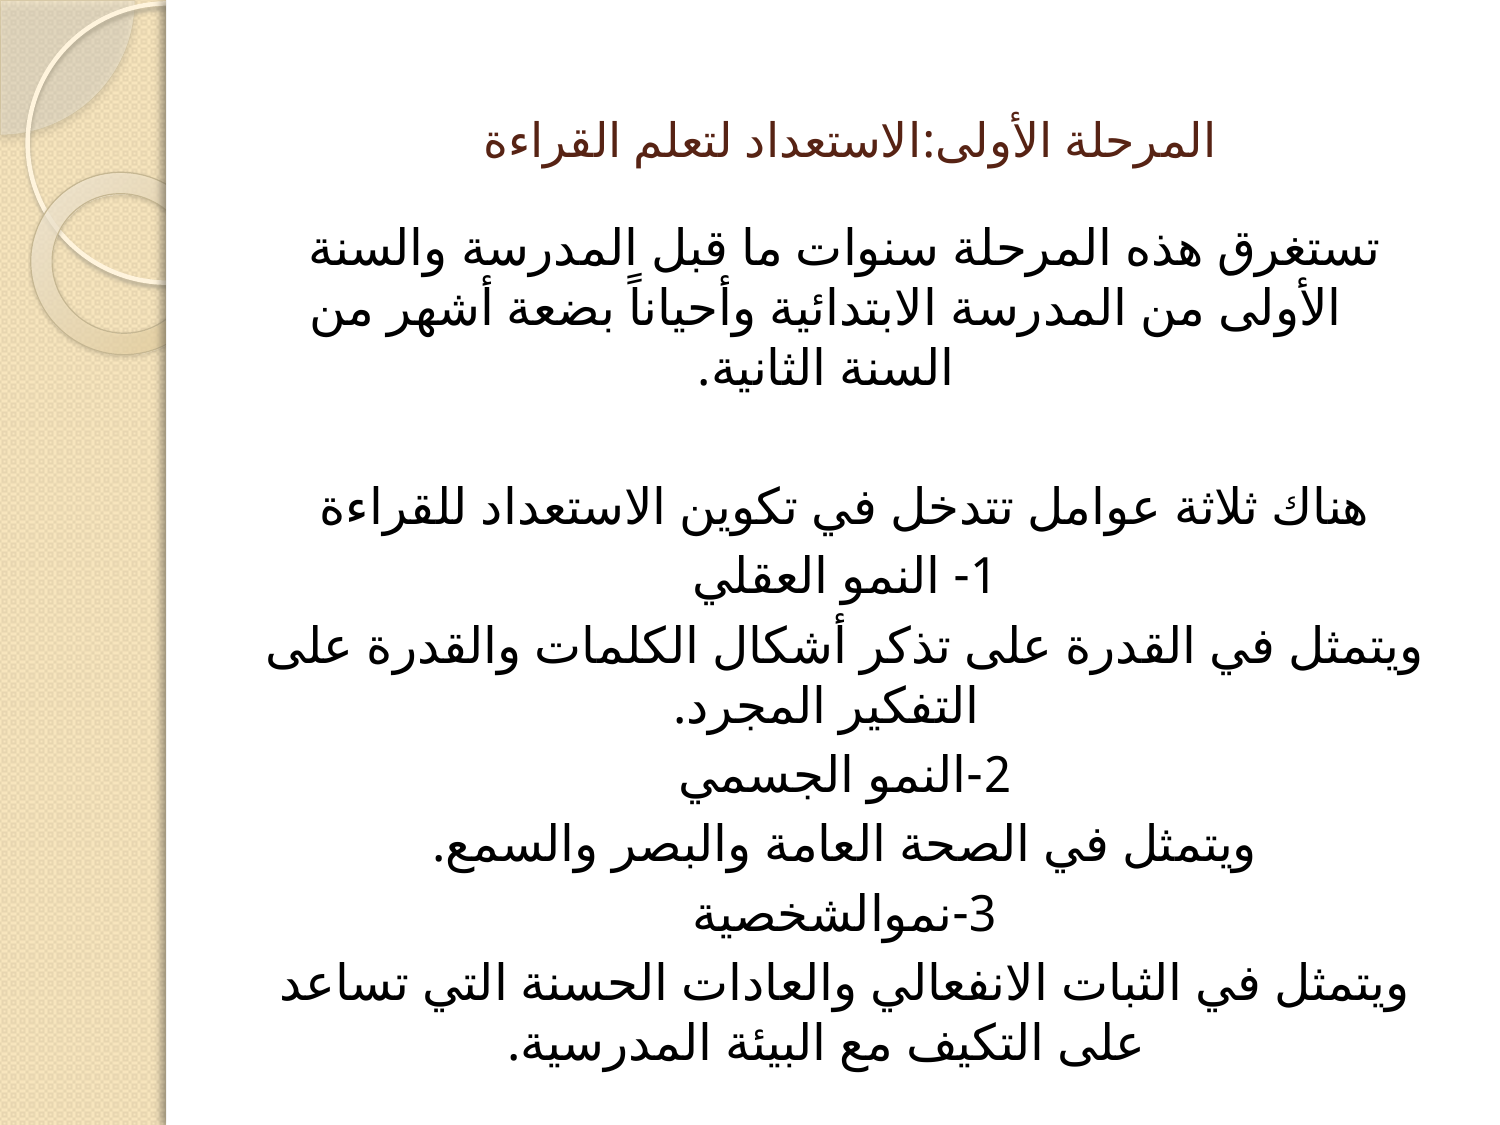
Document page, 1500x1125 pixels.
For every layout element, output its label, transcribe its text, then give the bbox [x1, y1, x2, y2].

list تستغرق هذه المرحلة سنوات ما قبل المدرسة والسنة الأولى من المدرسة الابتدائية وأحياناً بضعة أشهر من السنة الثانية. هناك ثلاثة عوامل تتدخل في تكوين الاستعداد للقراءة 1- النمو العقلي ويتمثل في القدرة على تذكر أشكال الكلمات والقدرة على التفكير المجرد. 2-النمو الجسمي ويتمثل في الصحة العامة والبصر والسمع. 3-نموالشخصية ويتمثل في الثبات الانفعالي والعادات الحسنة التي تساعد على التكيف مع البيئة المدرسية. [235, 208, 1466, 1083]
title المرحلة الأولى:الاستعداد لتعلم القراءة [235, 45, 1466, 208]
